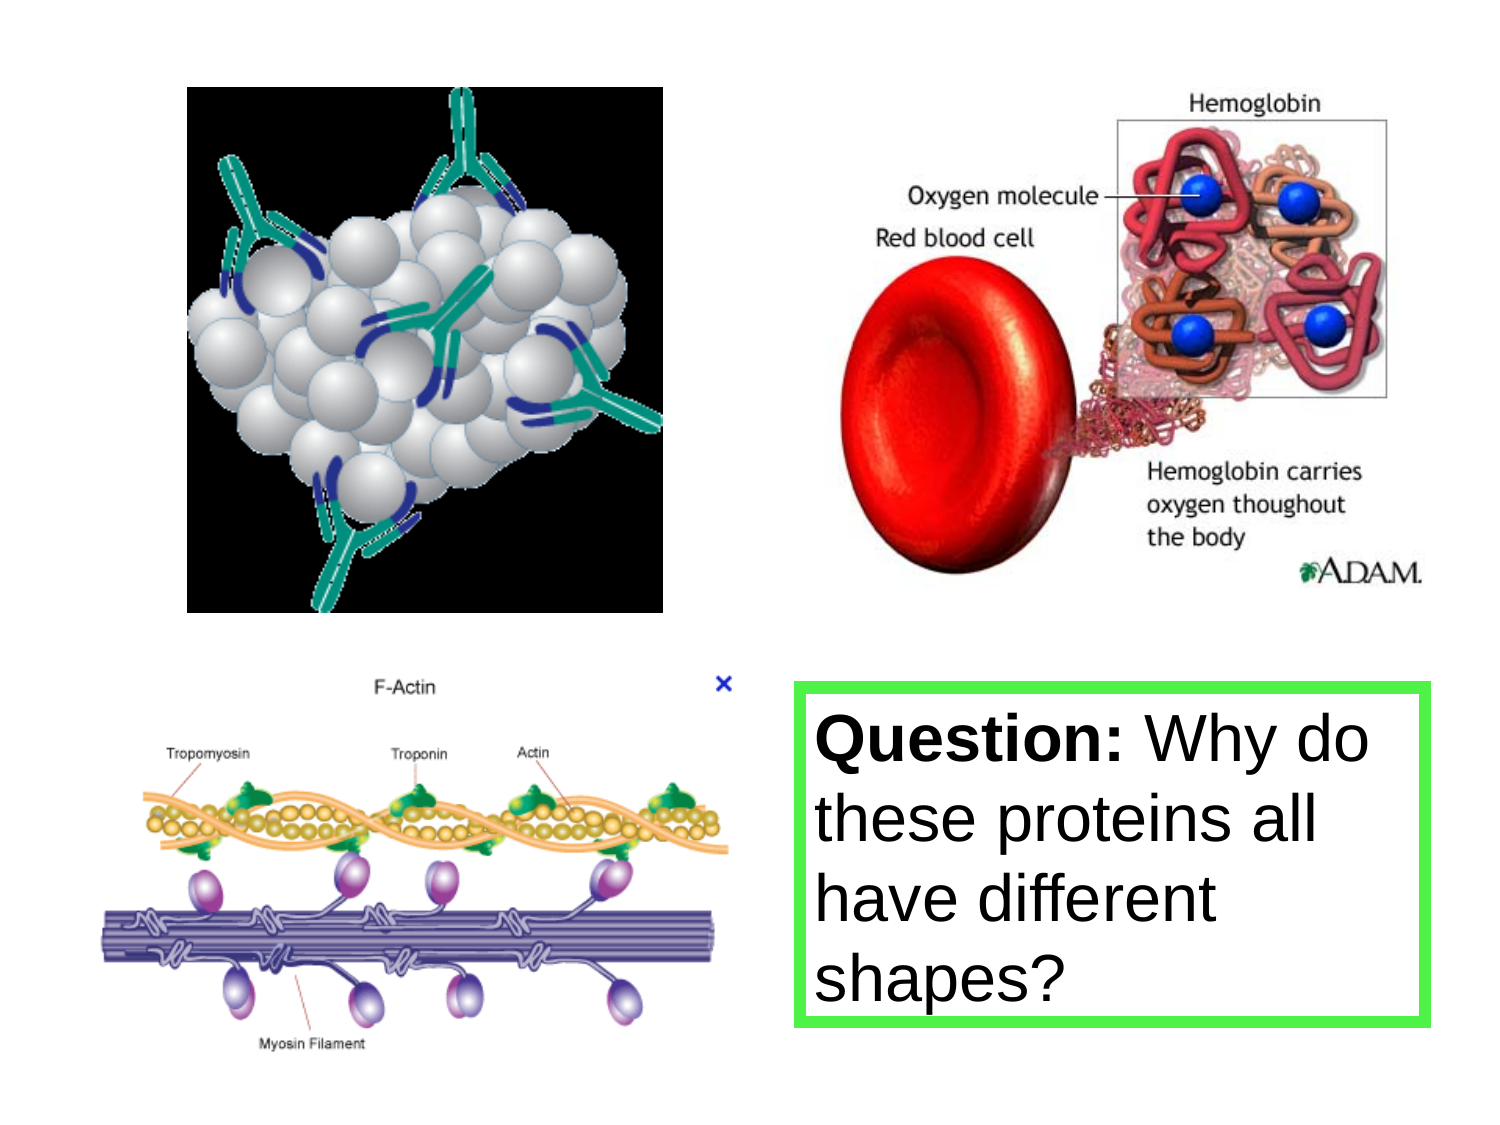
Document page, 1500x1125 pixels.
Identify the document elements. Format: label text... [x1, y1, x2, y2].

picture [87, 662, 743, 1069]
picture [799, 87, 1426, 588]
picture [187, 87, 663, 614]
text_box Question: Why do these proteins all have different shapes? [800, 687, 1425, 1023]
